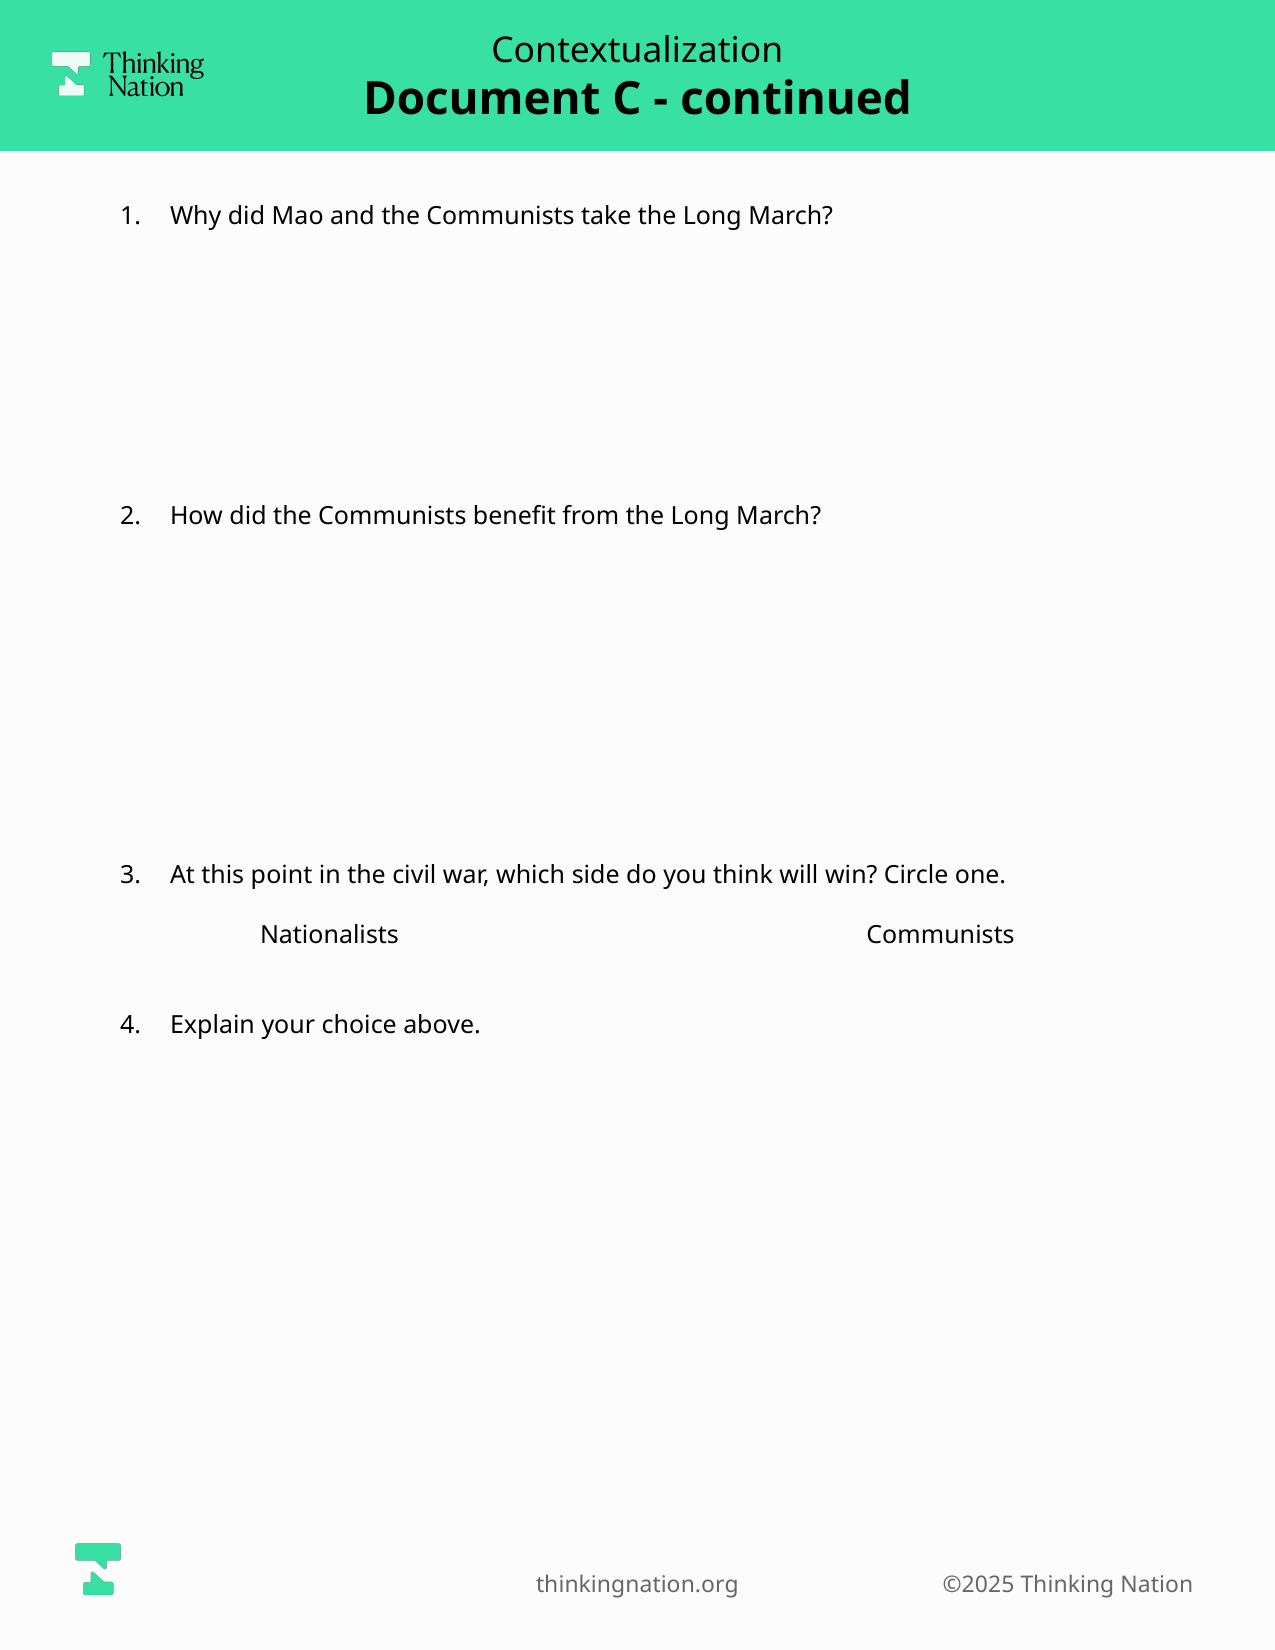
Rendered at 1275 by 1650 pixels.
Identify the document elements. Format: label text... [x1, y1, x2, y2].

picture [35, 37, 210, 110]
text_box Contextualization Document C - continued [0, 0, 1275, 151]
text_box ©2025 Thinking Nation [907, 1553, 1210, 1605]
text_box Why did Mao and the Communists take the Long March? How did the Communists benefit from the Long March? At this point in the civil war, which side do you think will win? Circle one. Nationalists Communists Explain your choice above. [79, 184, 1195, 1543]
text_box thinkingnation.org [486, 1553, 789, 1605]
picture [62, 1533, 134, 1605]
